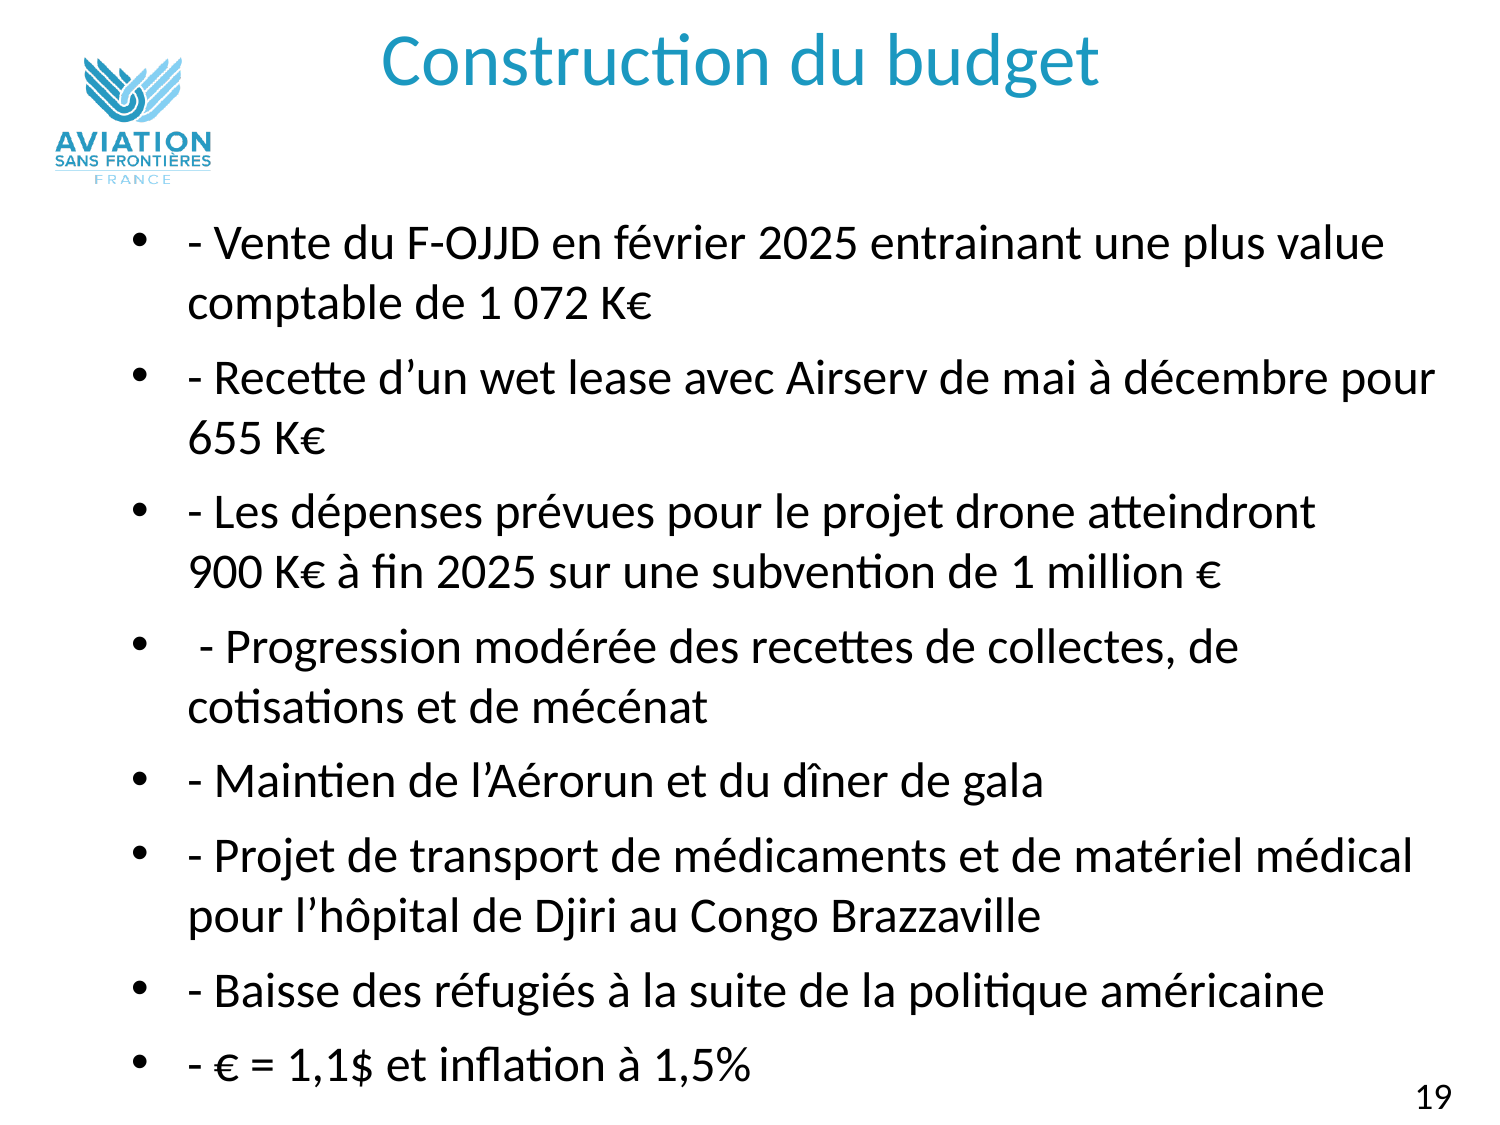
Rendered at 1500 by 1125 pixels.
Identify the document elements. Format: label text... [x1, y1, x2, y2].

list - Vente du F-OJJD en février 2025 entrainant une plus value comptable de 1 072 K€ - Recette d’un wet lease avec Airserv de mai à décembre pour 655 K€ - Les dépenses prévues pour le projet drone atteindront 900 K€ à fin 2025 sur une subvention de 1 million € - Progression modérée des recettes de collectes, de cotisations et de mécénat - Maintien de l’Aérorun et du dîner de gala - Projet de transport de médicaments et de matériel médical pour l’hôpital de Djiri au Congo Brazzaville - Baisse des réfugiés à la suite de la politique américaine - € = 1,1$ et inflation à 1,5% [116, 202, 1467, 1125]
title Construction du budget [75, 3, 1425, 191]
text_box 19 [1399, 1064, 1500, 1125]
picture [54, 55, 211, 186]
